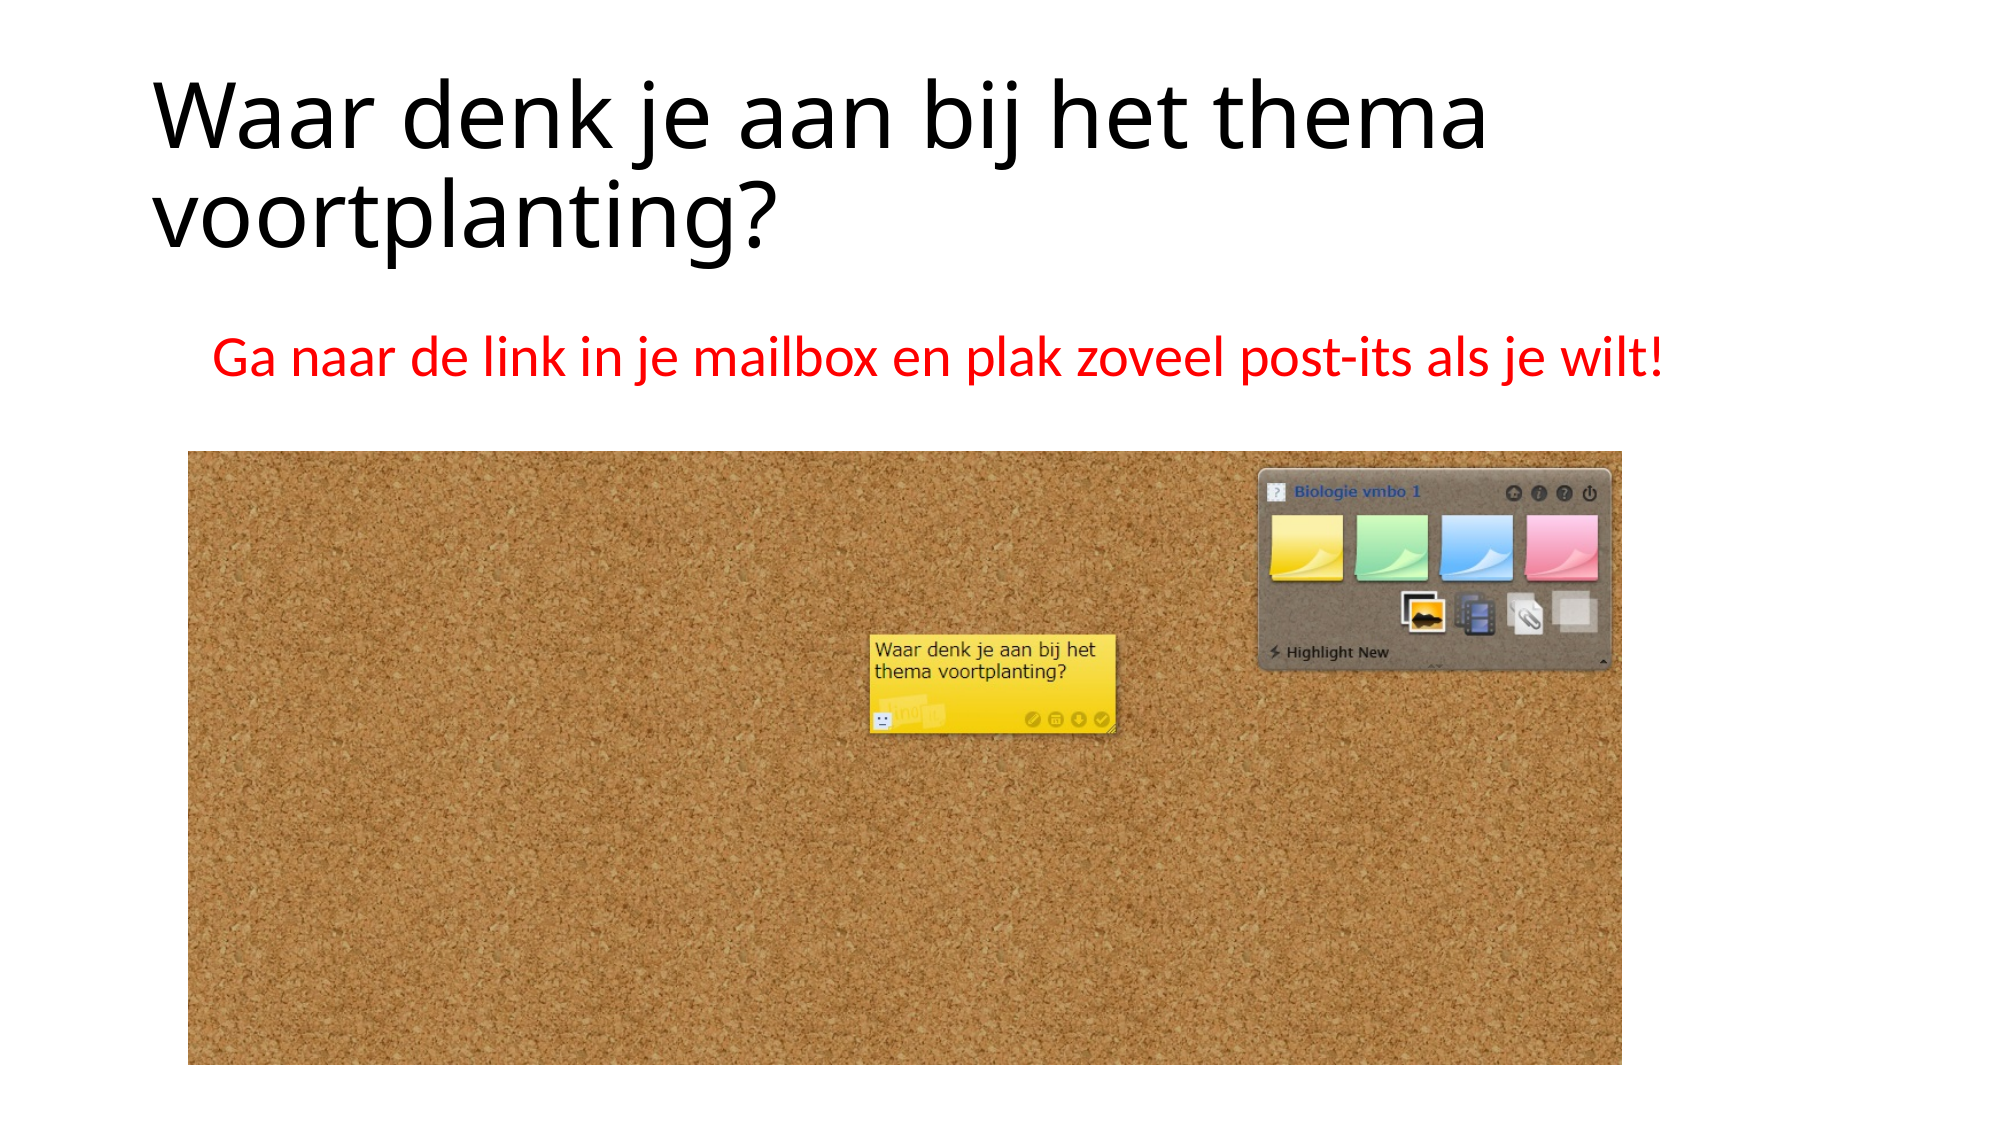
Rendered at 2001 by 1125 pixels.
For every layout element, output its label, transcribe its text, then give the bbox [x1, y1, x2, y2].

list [188, 451, 1622, 1066]
title Waar denk je aan bij het thema voortplanting? [137, 59, 1863, 278]
text_box Ga naar de link in je mailbox en plak zoveel post-its als je wilt! [197, 310, 1683, 396]
